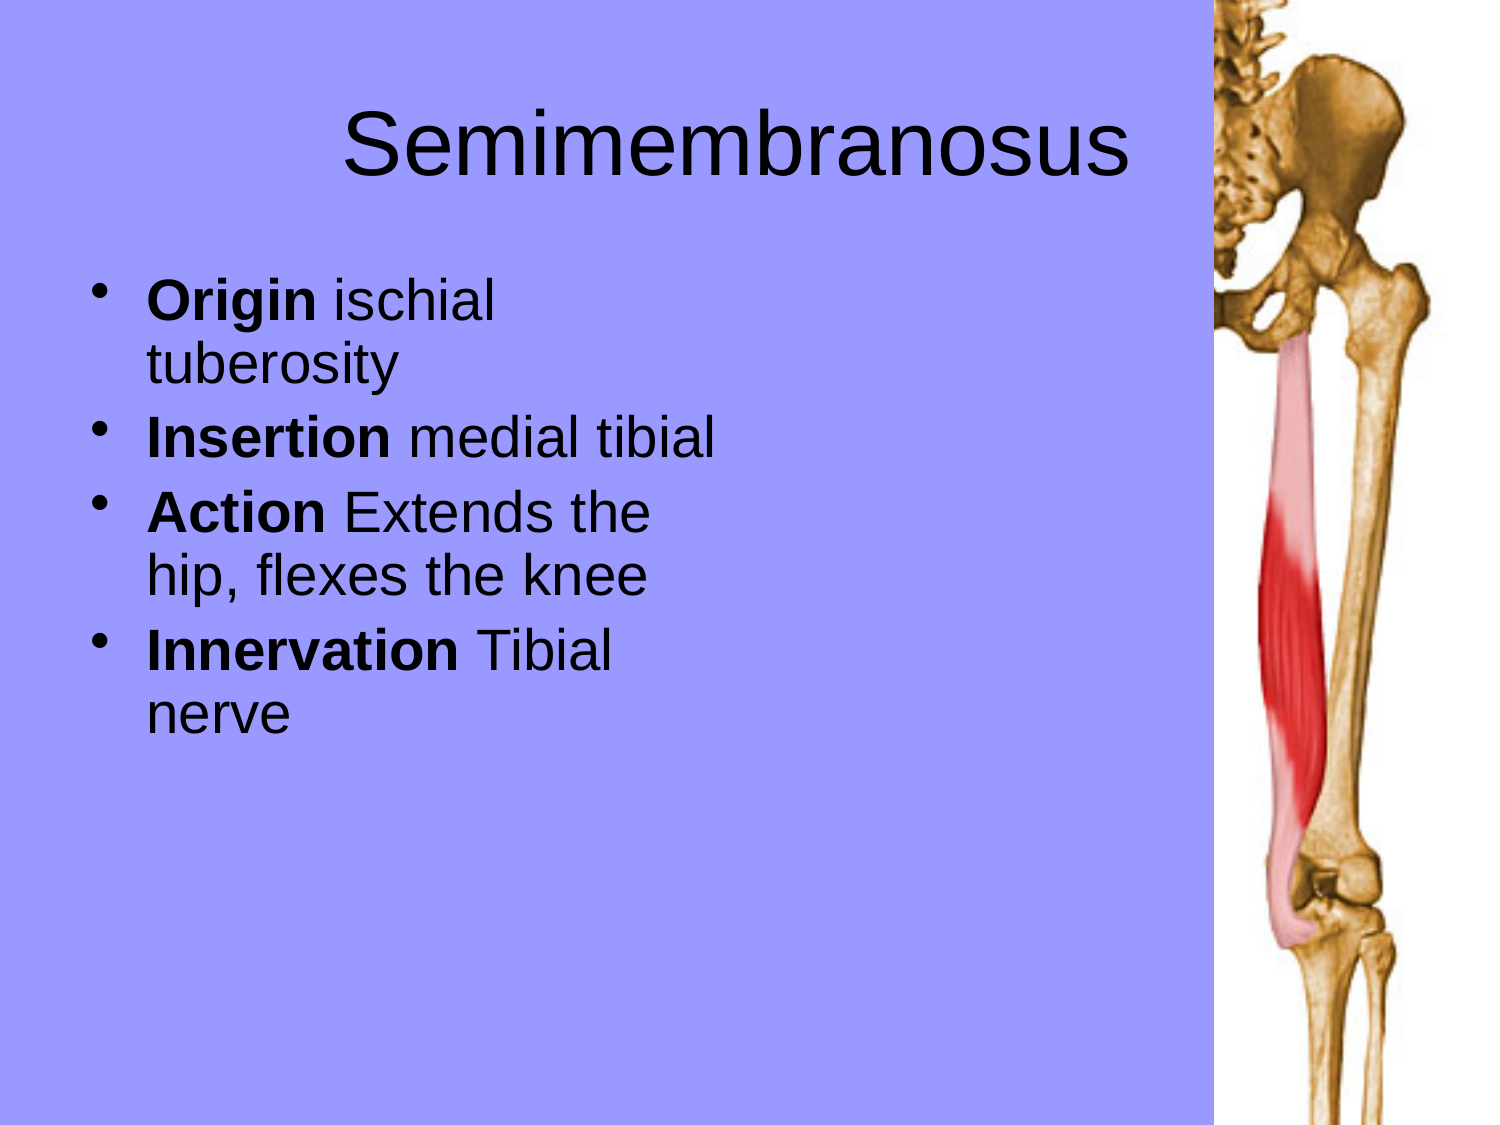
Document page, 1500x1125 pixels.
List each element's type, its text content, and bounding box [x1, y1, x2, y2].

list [1214, 0, 1500, 1125]
list Origin ischial tuberosity Insertion medial tibial Action Extends the hip, flexes the knee Innervation Tibial nerve [75, 262, 738, 1005]
title Semimembranosus [75, 45, 1209, 233]
